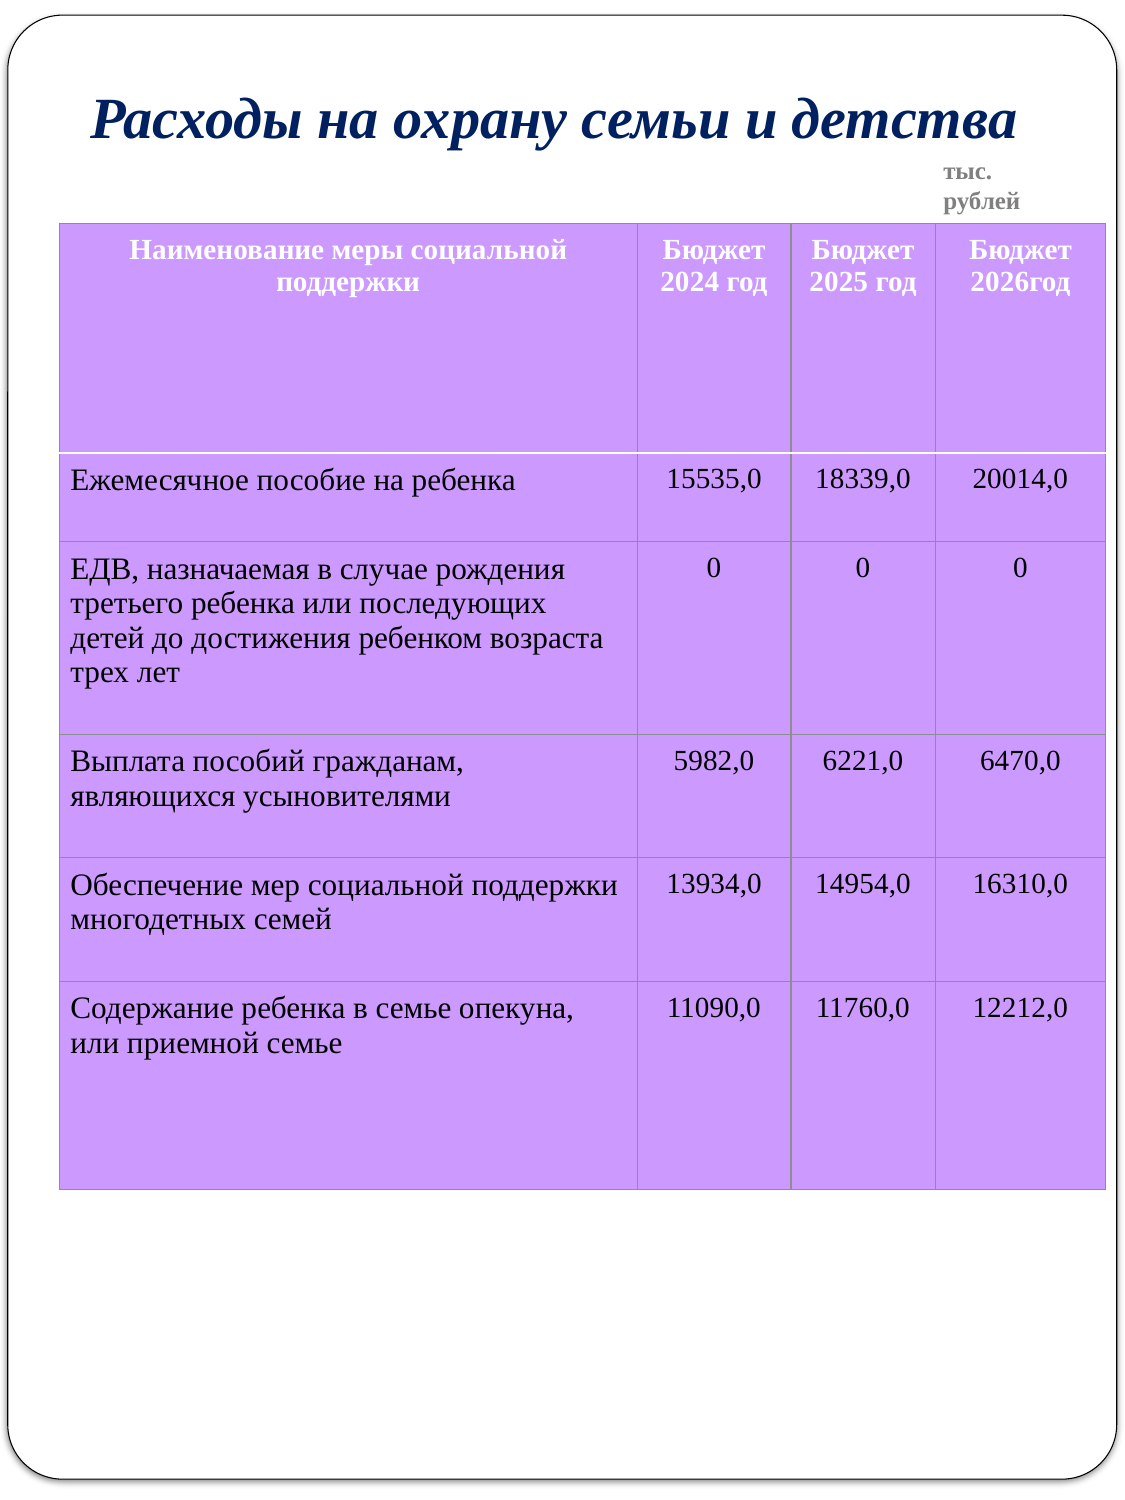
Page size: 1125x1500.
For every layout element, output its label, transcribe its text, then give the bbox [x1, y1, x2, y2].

table_cell 0 [792, 542, 935, 734]
table_cell 11760,0 [792, 982, 935, 1189]
table_cell Содержание ребенка в семье опекуна, или приемной семье [60, 982, 637, 1189]
table_cell Выплата пособий гражданам, являющихся усыновителями [60, 735, 637, 857]
table_cell 20014,0 [936, 454, 1105, 541]
table_cell 18339,0 [792, 454, 935, 541]
table_cell 16310,0 [936, 858, 1105, 981]
table_header Бюджет 2025 год [792, 224, 935, 452]
table_cell 14954,0 [792, 858, 935, 981]
table_cell 6221,0 [792, 735, 935, 857]
table_cell 6470,0 [936, 735, 1105, 857]
table_cell Обеспечение мер социальной поддержки многодетных семей [60, 858, 637, 981]
table_cell 11090,0 [638, 982, 790, 1189]
table_cell 5982,0 [638, 735, 790, 857]
table_cell 12212,0 [936, 982, 1105, 1189]
table_header Наименование меры социальной поддержки [60, 224, 637, 452]
table_cell ЕДВ, назначаемая в случае рождения третьего ребенка или последующих детей до достижения ребенком возраста трех лет [60, 542, 637, 734]
table_cell Ежемесячное пособие на ребенка [60, 454, 637, 541]
table_header Бюджет 2026год [936, 224, 1105, 452]
table_cell 0 [638, 542, 790, 734]
table_header Бюджет 2024 год [638, 224, 790, 452]
text_box Расходы на охрану семьи и детства [48, 72, 1059, 158]
table_cell 0 [936, 542, 1105, 734]
table_cell 15535,0 [638, 454, 790, 541]
text_box тыс. рублей [928, 147, 1080, 223]
table_cell 13934,0 [638, 858, 790, 981]
